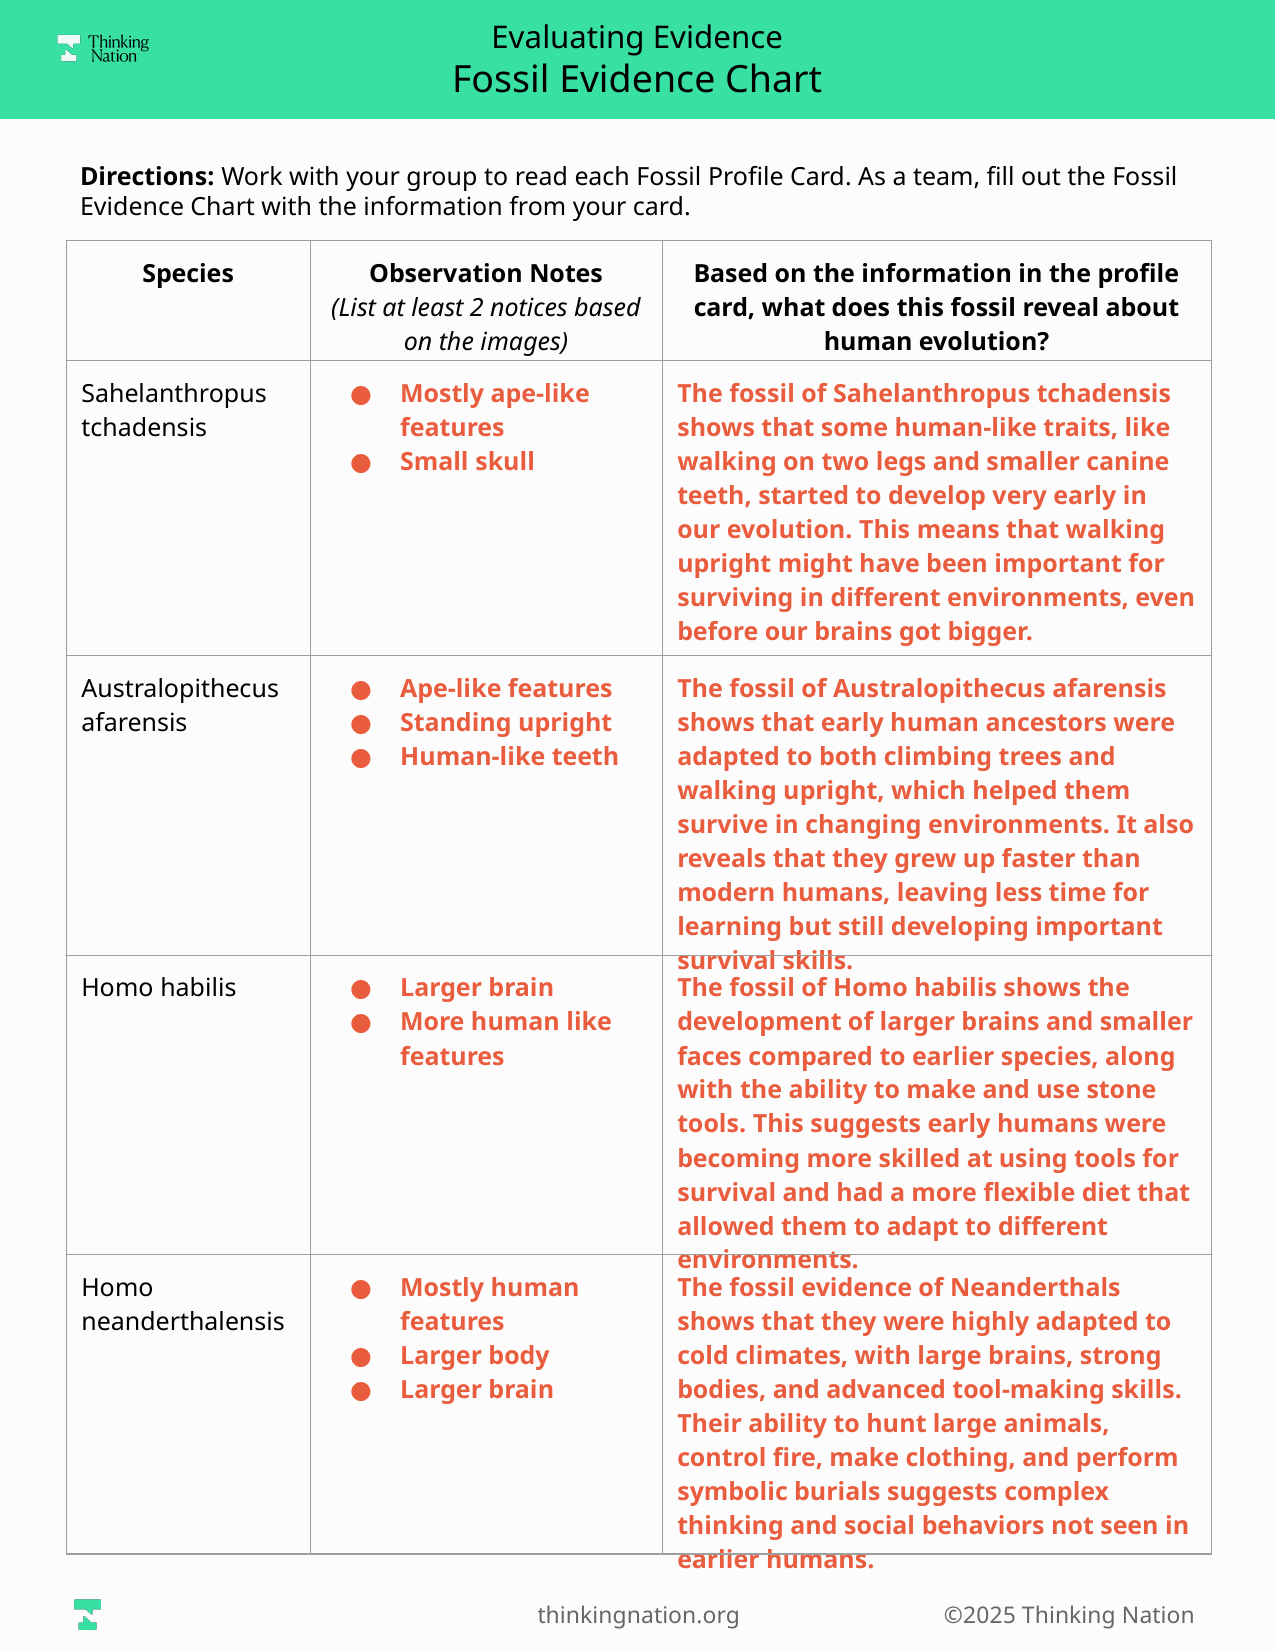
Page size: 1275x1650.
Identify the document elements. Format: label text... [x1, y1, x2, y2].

table_cell Mostly human features Larger body Larger brain [311, 1255, 662, 1553]
table_cell Larger brain More human like features [311, 956, 662, 1254]
text_box thinkingnation.org [488, 1584, 790, 1636]
table_header Observation Notes (List at least 2 notices based on the images) [311, 241, 662, 360]
table_cell Homo habilis [67, 956, 310, 1254]
text_box Directions: Work with your group to read each Fossil Profile Card. As a team, fill out the Fossil Evidence Chart with the information from your card. [65, 145, 1210, 235]
table_cell The fossil evidence of Neanderthals shows that they were highly adapted to cold climates, with large brains, strong bodies, and advanced tool-making skills. Their ability to hunt large animals, control fire, make clothing, and perform symbolic burials suggests complex thinking and social behaviors not seen in earlier humans. [663, 1255, 1211, 1553]
table_cell Ape-like features Standing upright Human-like teeth [311, 656, 662, 955]
table_cell The fossil of Sahelanthropus tchadensis shows that some human-like traits, like walking on two legs and smaller canine teeth, started to develop very early in our evolution. This means that walking upright might have been important for surviving in different environments, even before our brains got bigger. [663, 361, 1211, 655]
table_cell Homo neanderthalensis [67, 1255, 310, 1553]
table_header Based on the information in the profile card, what does this fossil reveal about human evolution? [663, 241, 1211, 360]
table_header Species [67, 241, 310, 360]
text_box Evaluating Evidence Fossil Evidence Chart [0, 0, 1275, 119]
table_cell The fossil of Australopithecus afarensis shows that early human ancestors were adapted to both climbing trees and walking upright, which helped them survive in changing environments. It also reveals that they grew up faster than modern humans, leaving less time for learning but still developing important survival skills. [663, 656, 1211, 955]
picture [65, 1592, 109, 1636]
text_box ©2025 Thinking Nation [909, 1584, 1211, 1636]
picture [47, 26, 152, 71]
table_cell Sahelanthropus tchadensis [67, 361, 310, 655]
table_cell The fossil of Homo habilis shows the development of larger brains and smaller faces compared to earlier species, along with the ability to make and use stone tools. This suggests early humans were becoming more skilled at using tools for survival and had a more flexible diet that allowed them to adapt to different environments. [663, 956, 1211, 1254]
table_cell Australopithecus afarensis [67, 656, 310, 955]
table_cell Mostly ape-like features Small skull [311, 361, 662, 655]
